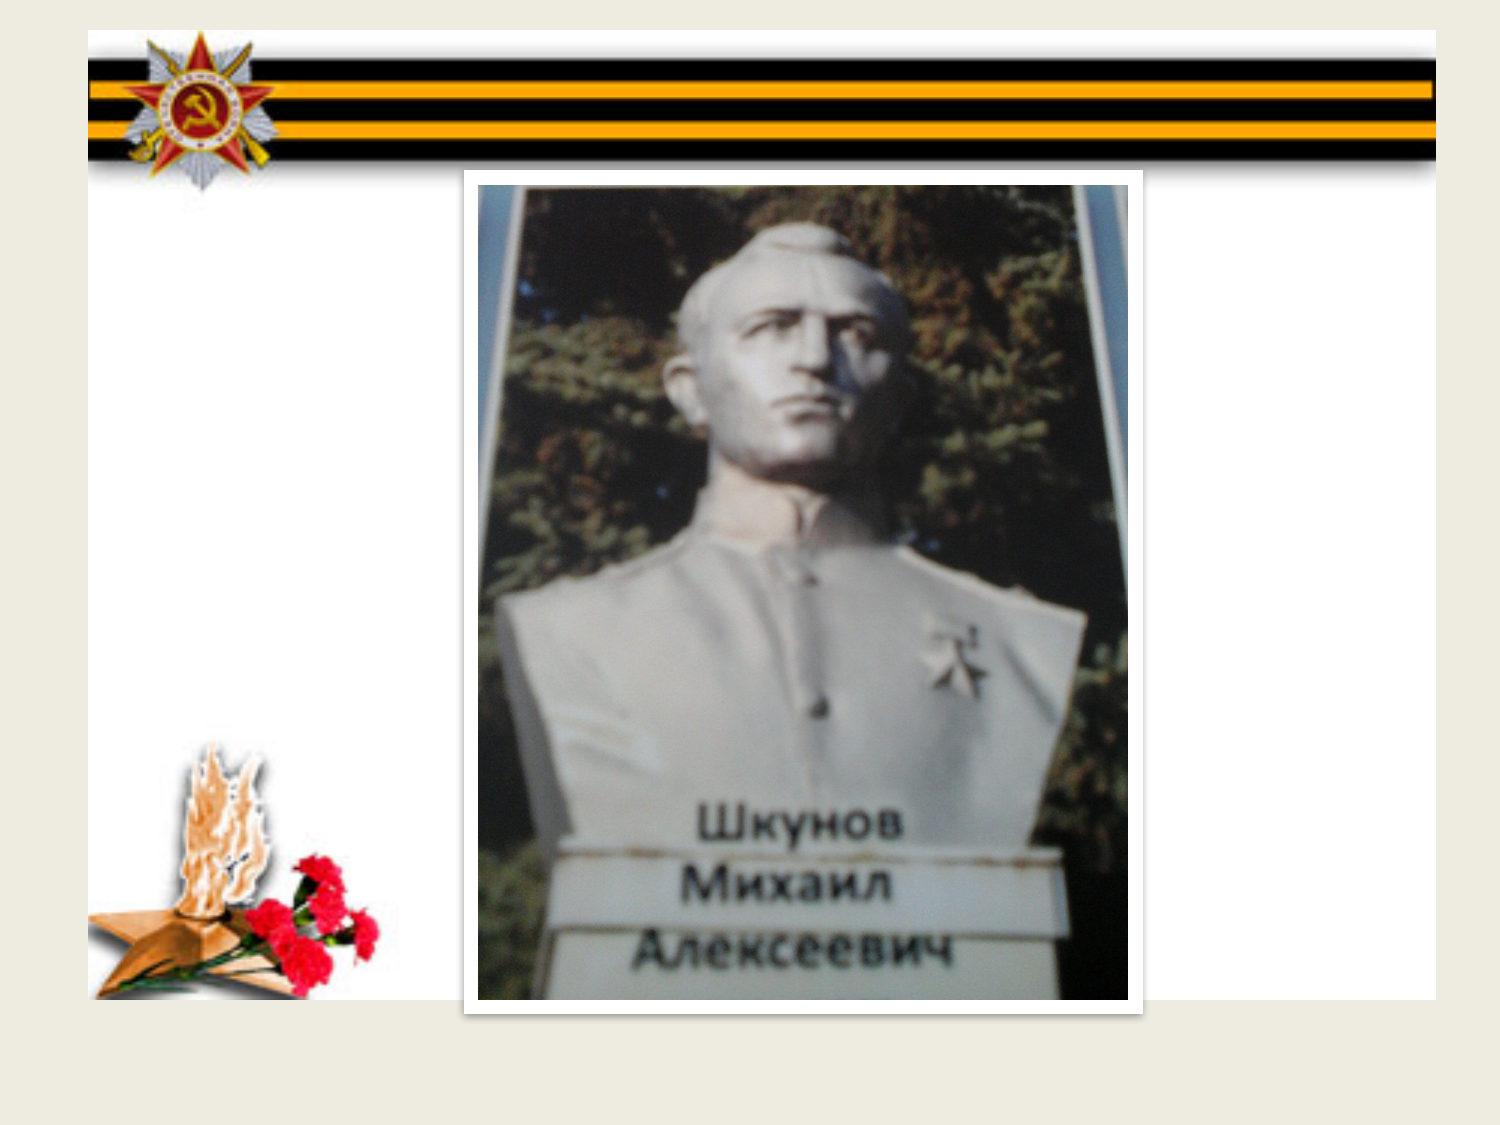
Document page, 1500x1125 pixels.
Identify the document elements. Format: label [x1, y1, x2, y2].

picture [88, 30, 1436, 1000]
